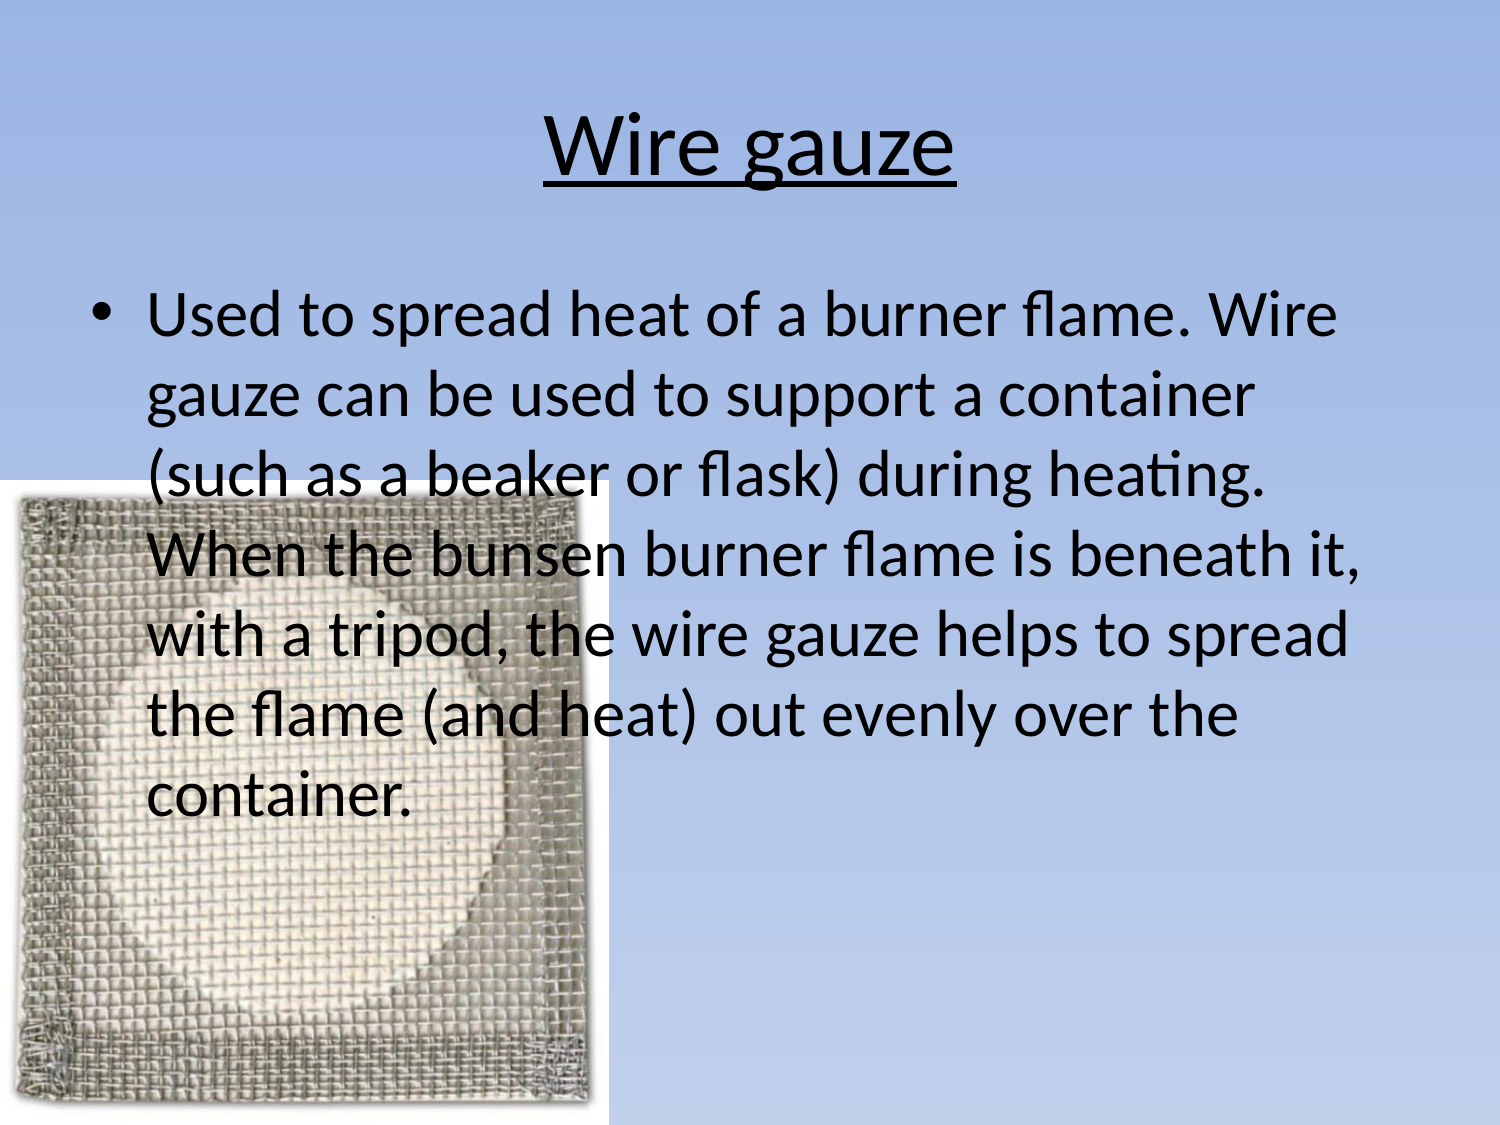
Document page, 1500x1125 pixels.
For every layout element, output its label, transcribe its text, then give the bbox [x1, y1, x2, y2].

title Wire gauze [75, 45, 1425, 233]
list Used to spread heat of a burner flame. Wire gauze can be used to support a container (such as a beaker or flask) during heating. When the bunsen burner flame is beneath it, with a tripod, the wire gauze helps to spread the flame (and heat) out evenly over the container. [75, 262, 1425, 1005]
picture [0, 479, 609, 1125]
